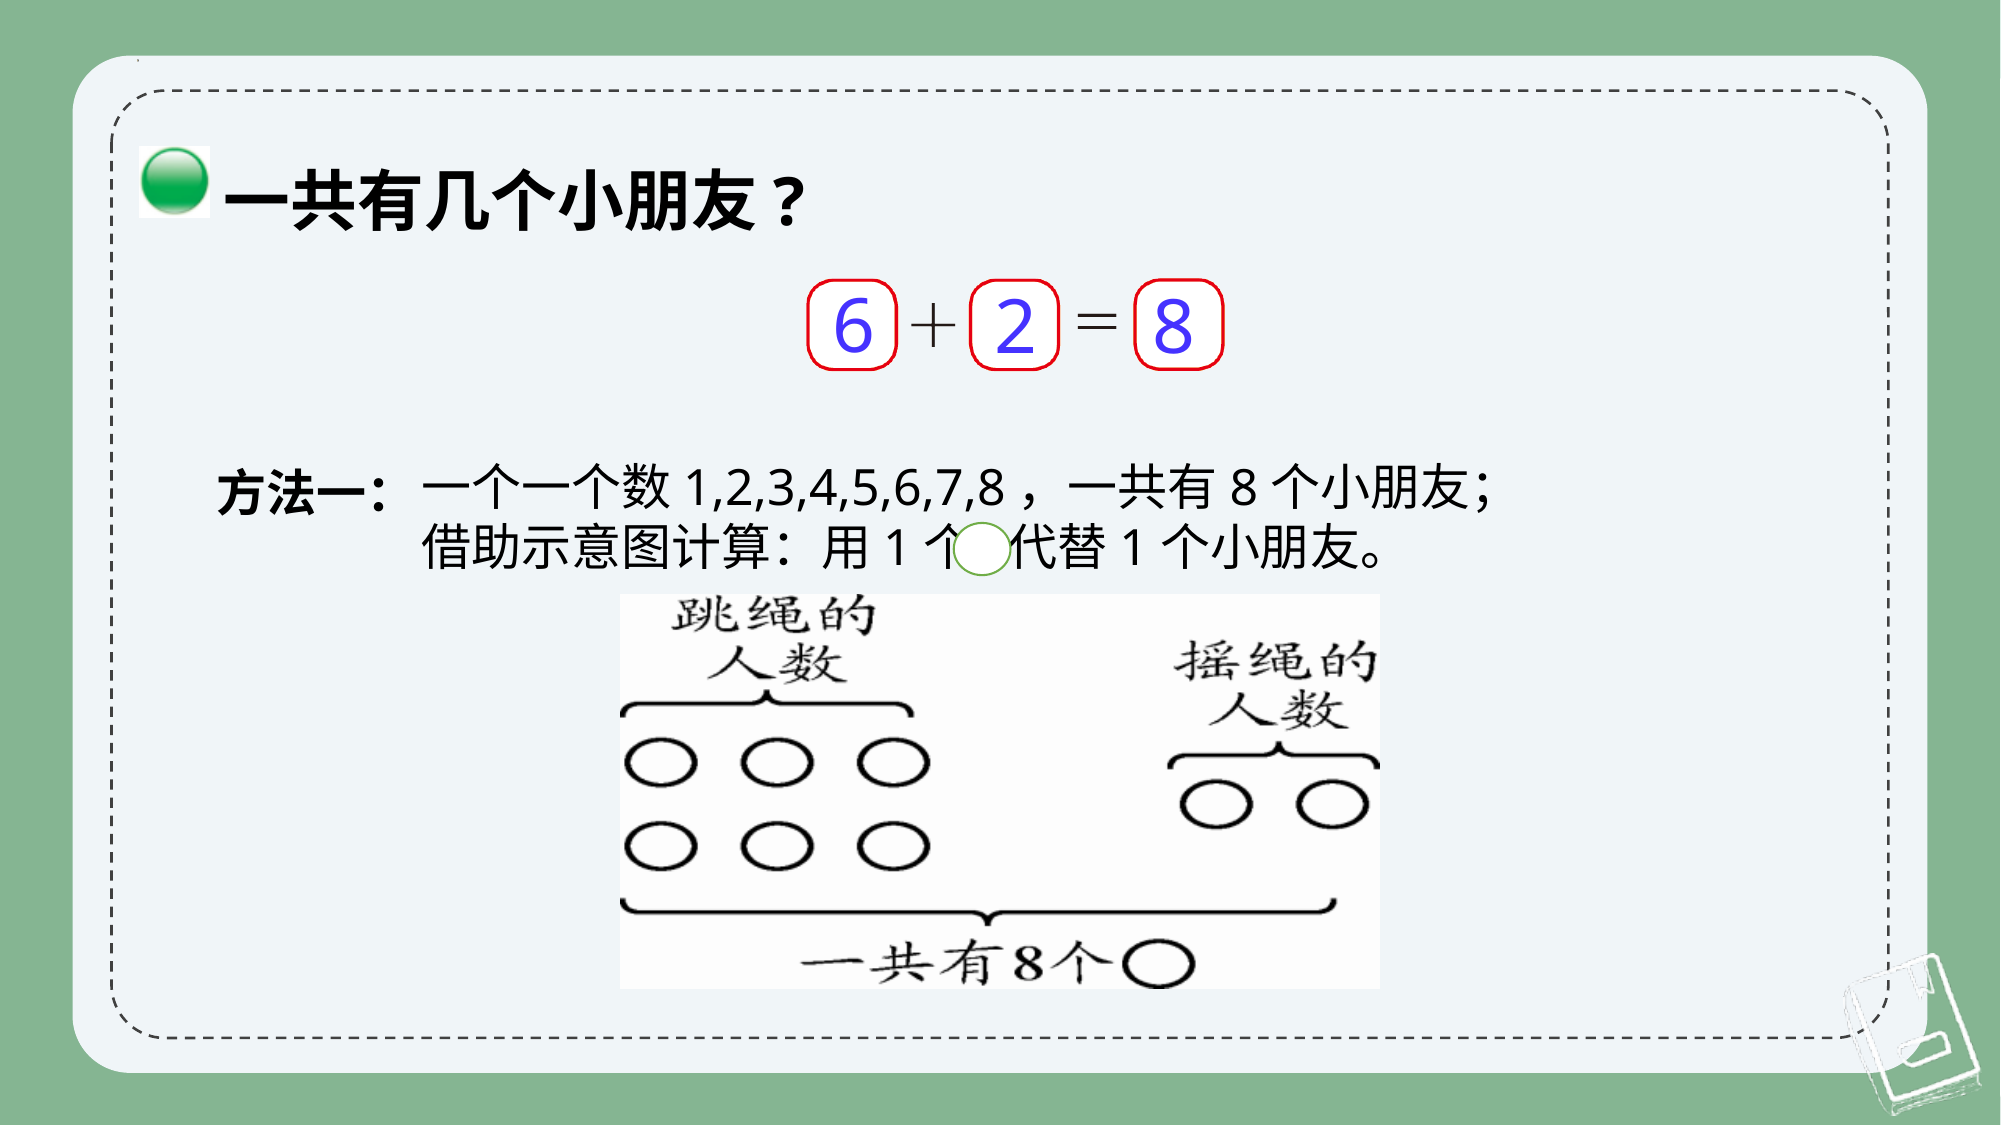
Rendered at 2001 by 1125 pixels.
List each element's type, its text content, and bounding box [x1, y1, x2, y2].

picture [139, 146, 210, 218]
text_box 方法一： [201, 454, 425, 530]
picture [1843, 953, 1982, 1116]
text_box 一个一个数1,2,3,4,5,6,7,8，一共有8个小朋友； 借助示意图计算：用1个 代替1个小朋友。 [406, 447, 1765, 583]
text_box [952, 521, 1012, 577]
picture [619, 594, 1380, 989]
text_box 一共有几个小朋友? [209, 111, 1102, 247]
picture [794, 269, 1230, 375]
